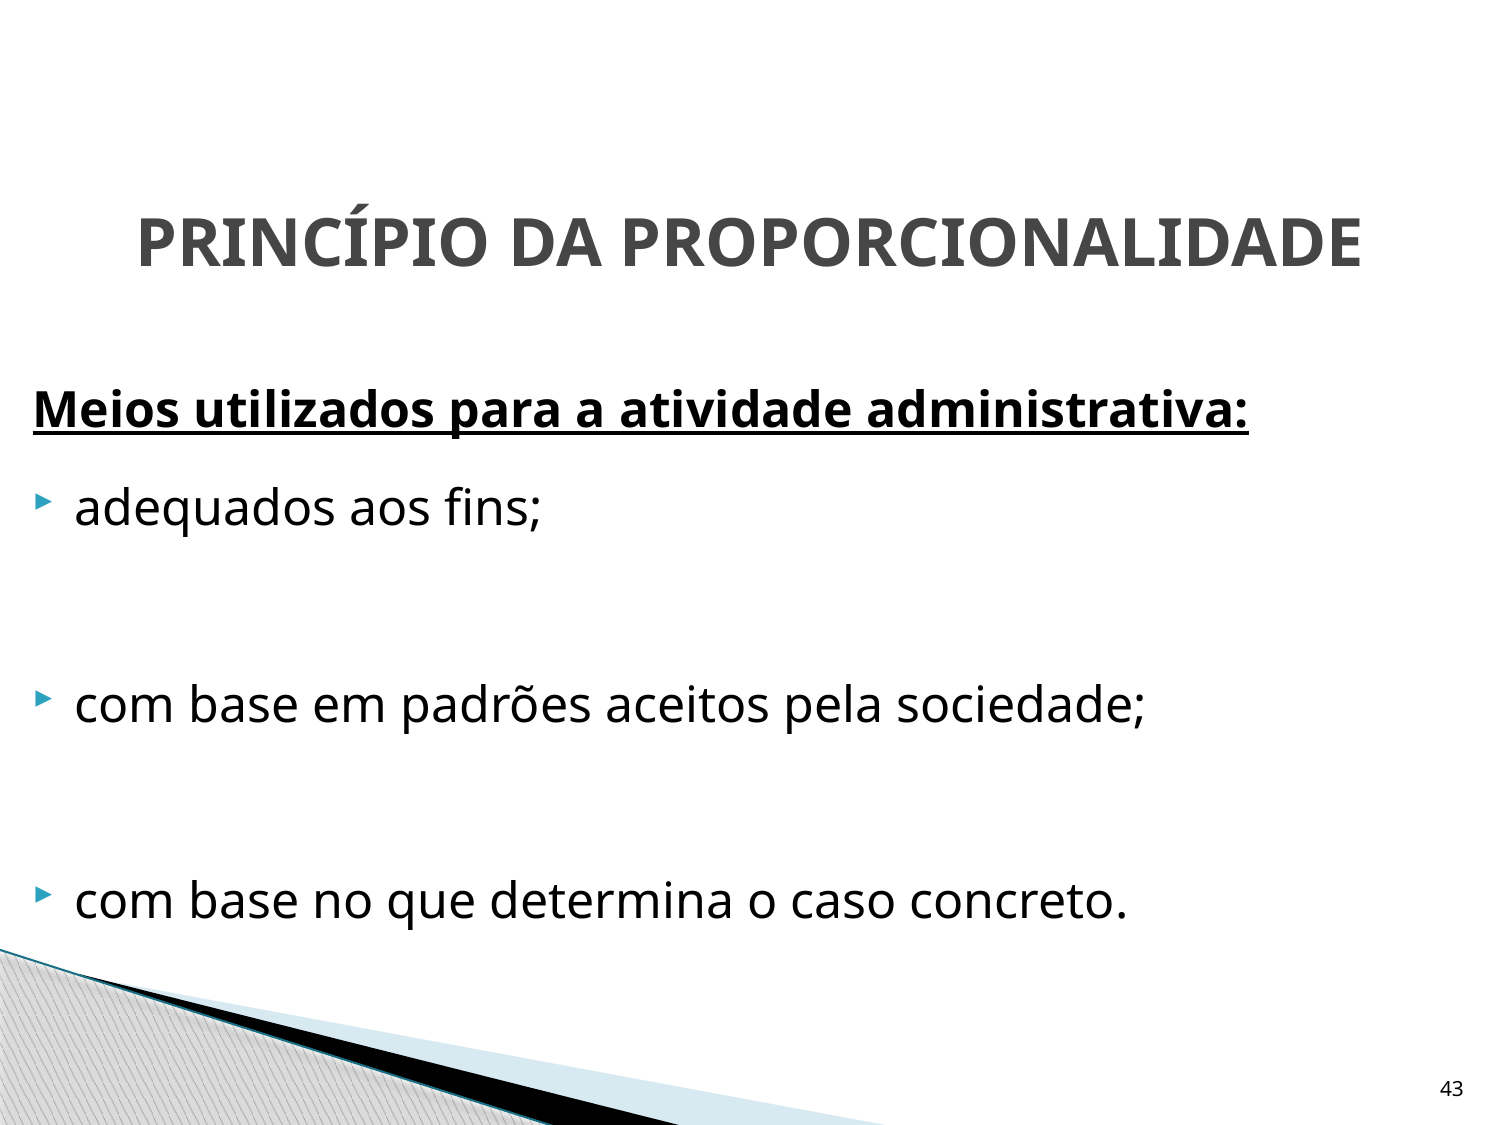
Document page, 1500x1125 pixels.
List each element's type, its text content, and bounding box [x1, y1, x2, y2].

slide_number 43 [1418, 1051, 1479, 1112]
title PRINCÍPIO DA PROPORCIONALIDADE [0, 175, 1500, 305]
list Meios utilizados para a atividade administrativa: adequados aos fins; com base em padrões aceitos pela sociedade; com base no que determina o caso concreto. [0, 339, 1444, 1043]
